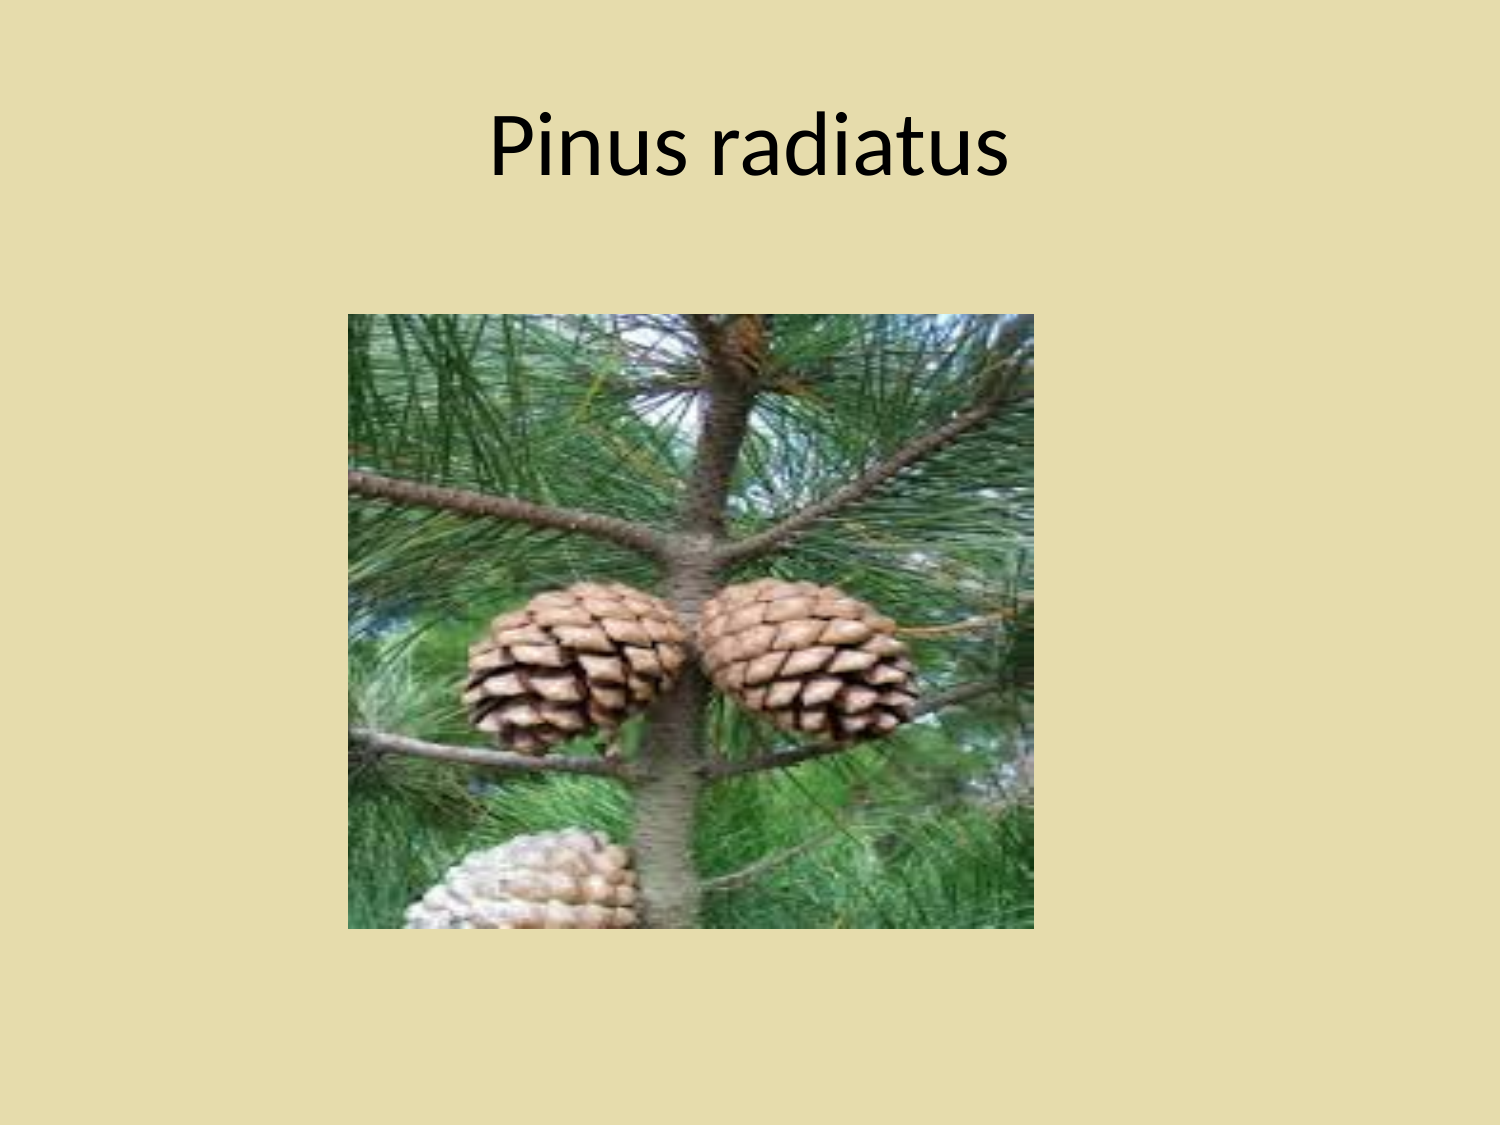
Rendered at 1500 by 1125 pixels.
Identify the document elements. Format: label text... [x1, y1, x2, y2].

title Pinus radiatus [75, 45, 1425, 233]
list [348, 314, 1034, 929]
